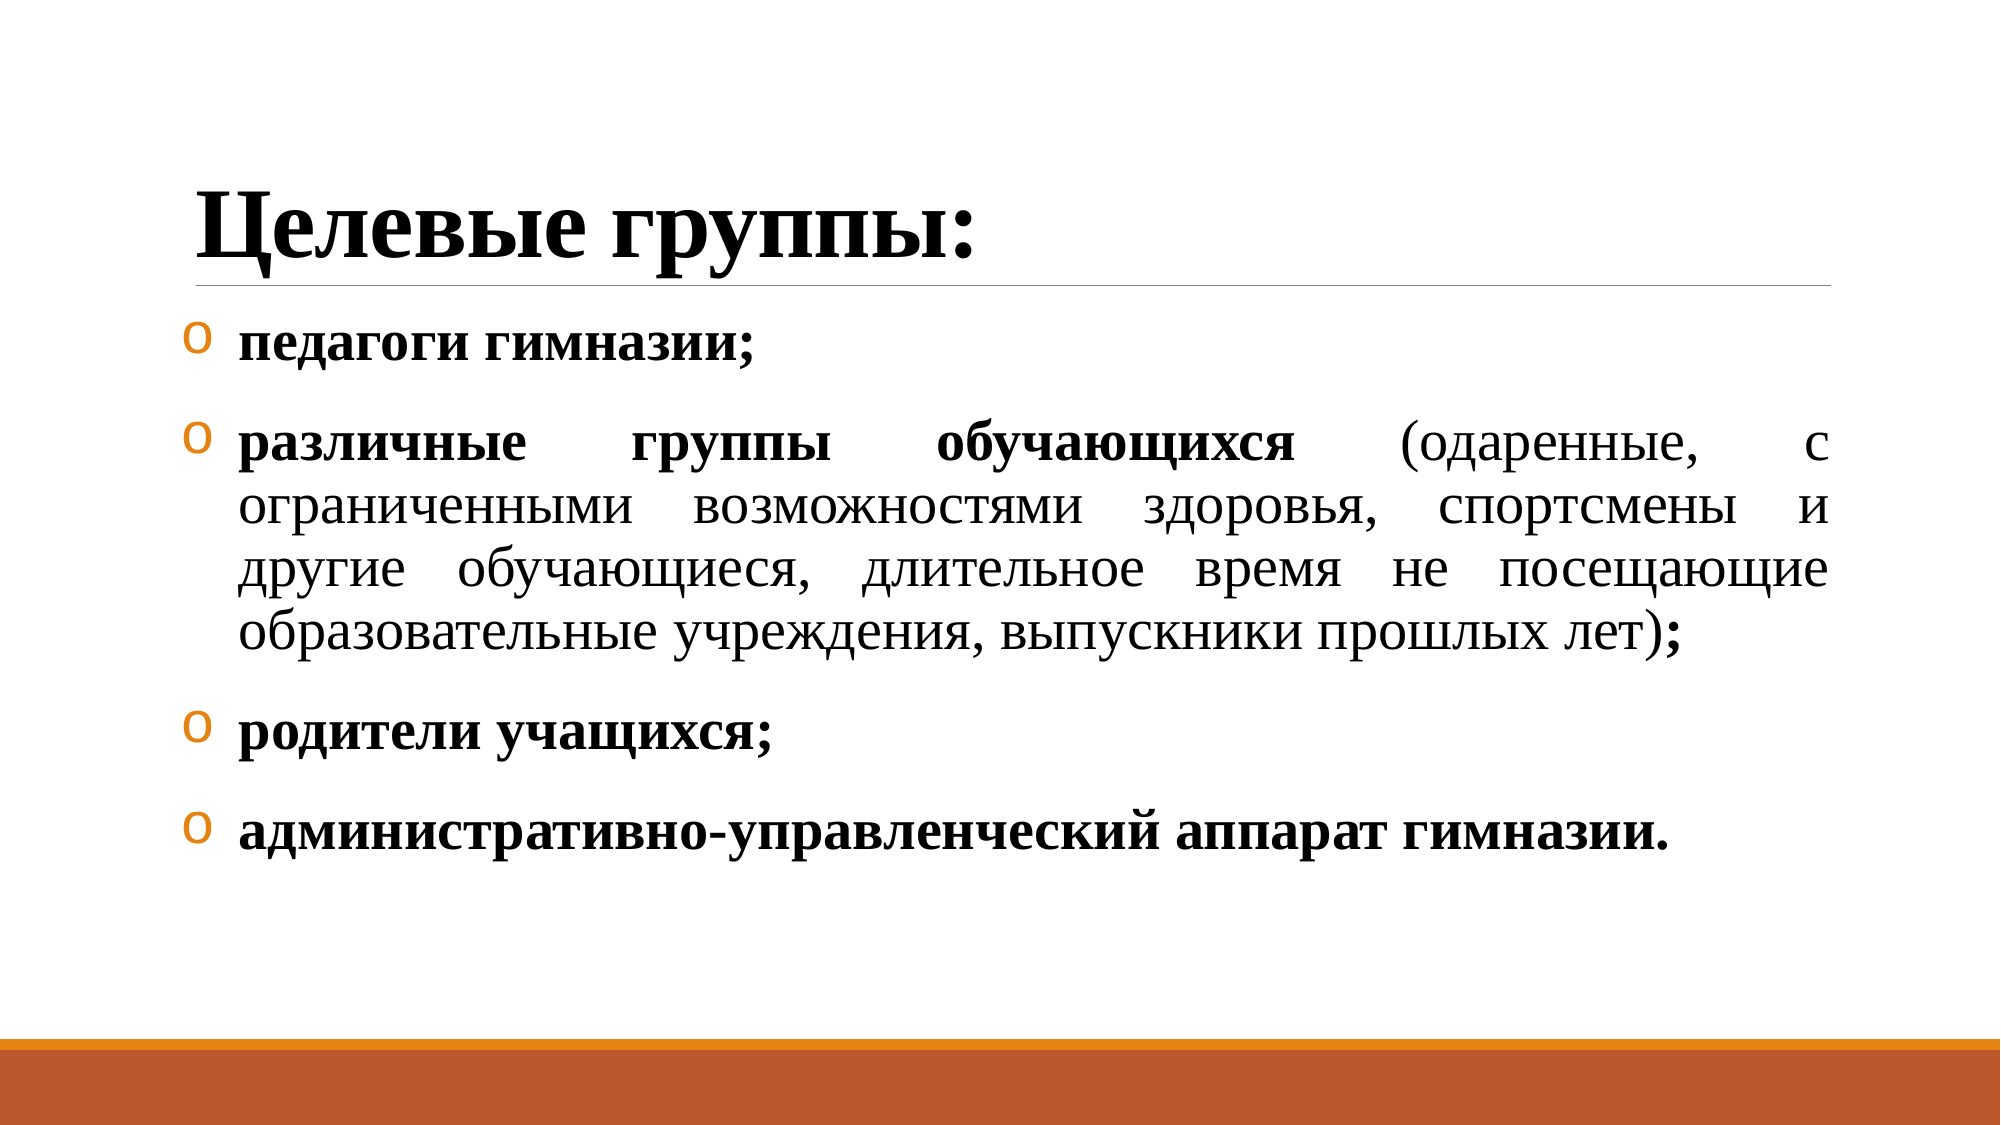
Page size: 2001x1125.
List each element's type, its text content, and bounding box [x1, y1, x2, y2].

title Целевые группы: [180, 47, 1830, 285]
list педагоги гимназии; различные группы обучающихся (одаренные, с ограниченными возможностями здоровья, спортсмены и другие обучающиеся, длительное время не посещающие образовательные учреждения, выпускники прошлых лет); родители учащихся; административно-управленческий аппарат гимназии. [180, 302, 1830, 963]
